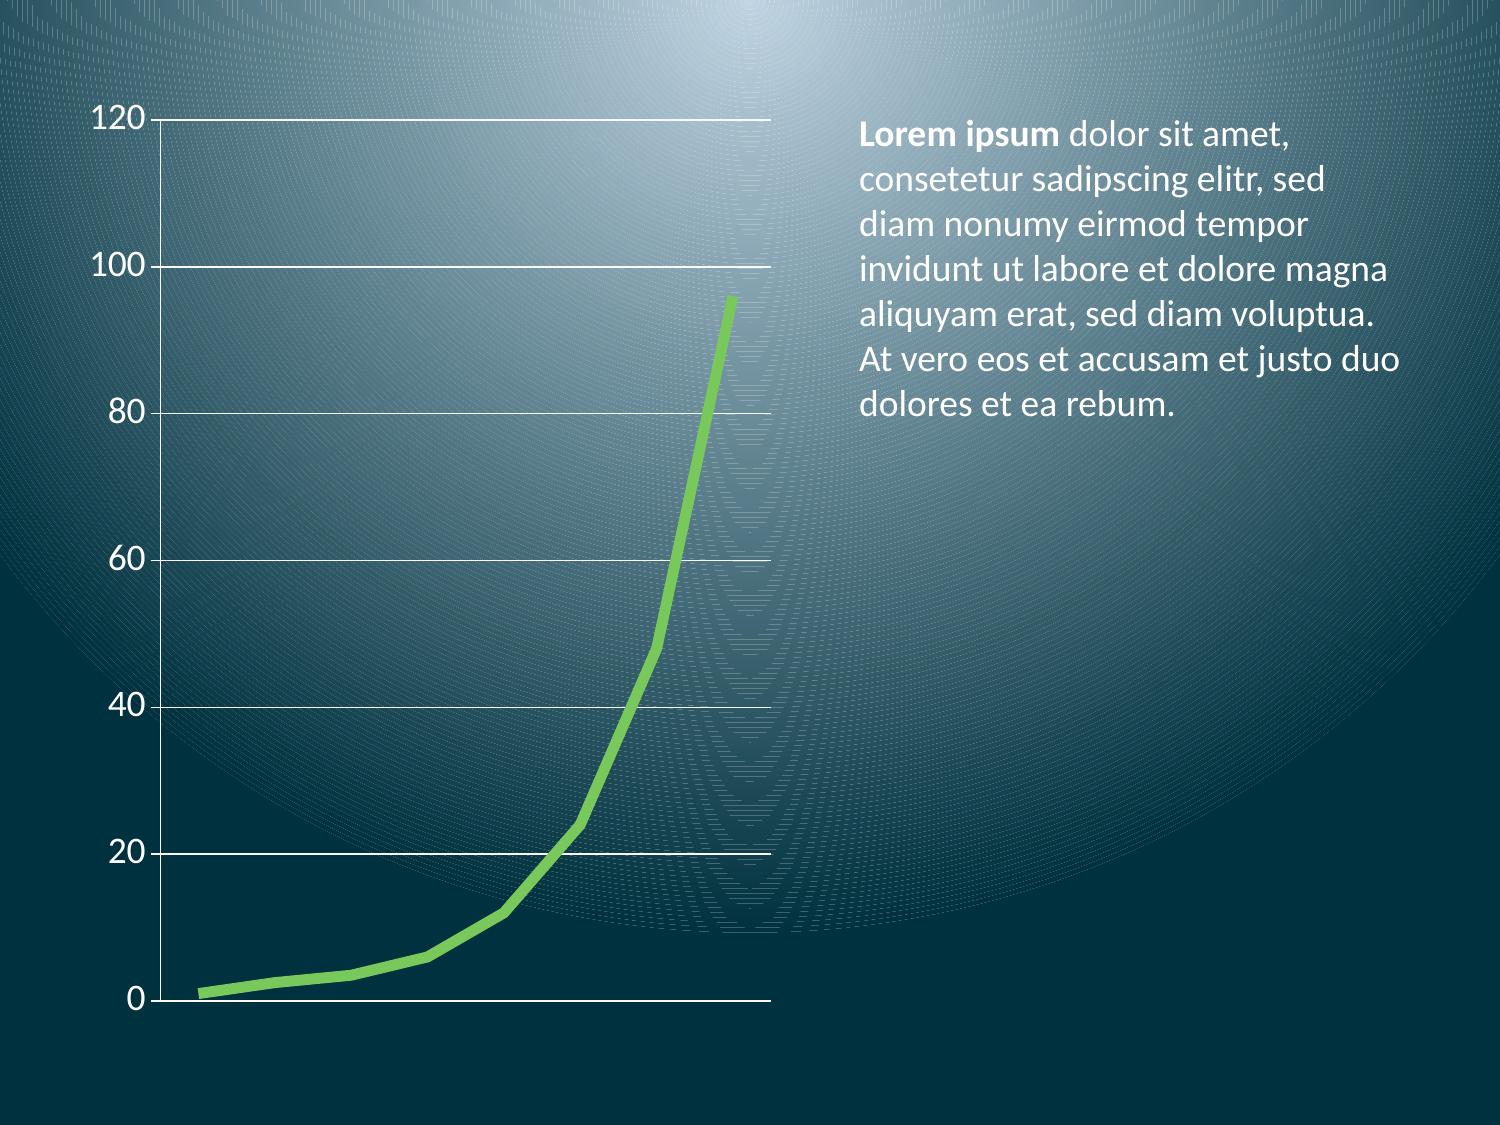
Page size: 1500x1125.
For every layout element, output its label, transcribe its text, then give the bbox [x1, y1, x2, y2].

text_box Lorem ipsum dolor sit amet, consetetur sadipscing elitr, sed diam nonumy eirmod tempor invidunt ut labore et dolore magna aliquyam erat, sed diam voluptua. At vero eos et accusam et justo duo dolores et ea rebum. [844, 101, 1424, 432]
chart [74, 81, 786, 1040]
